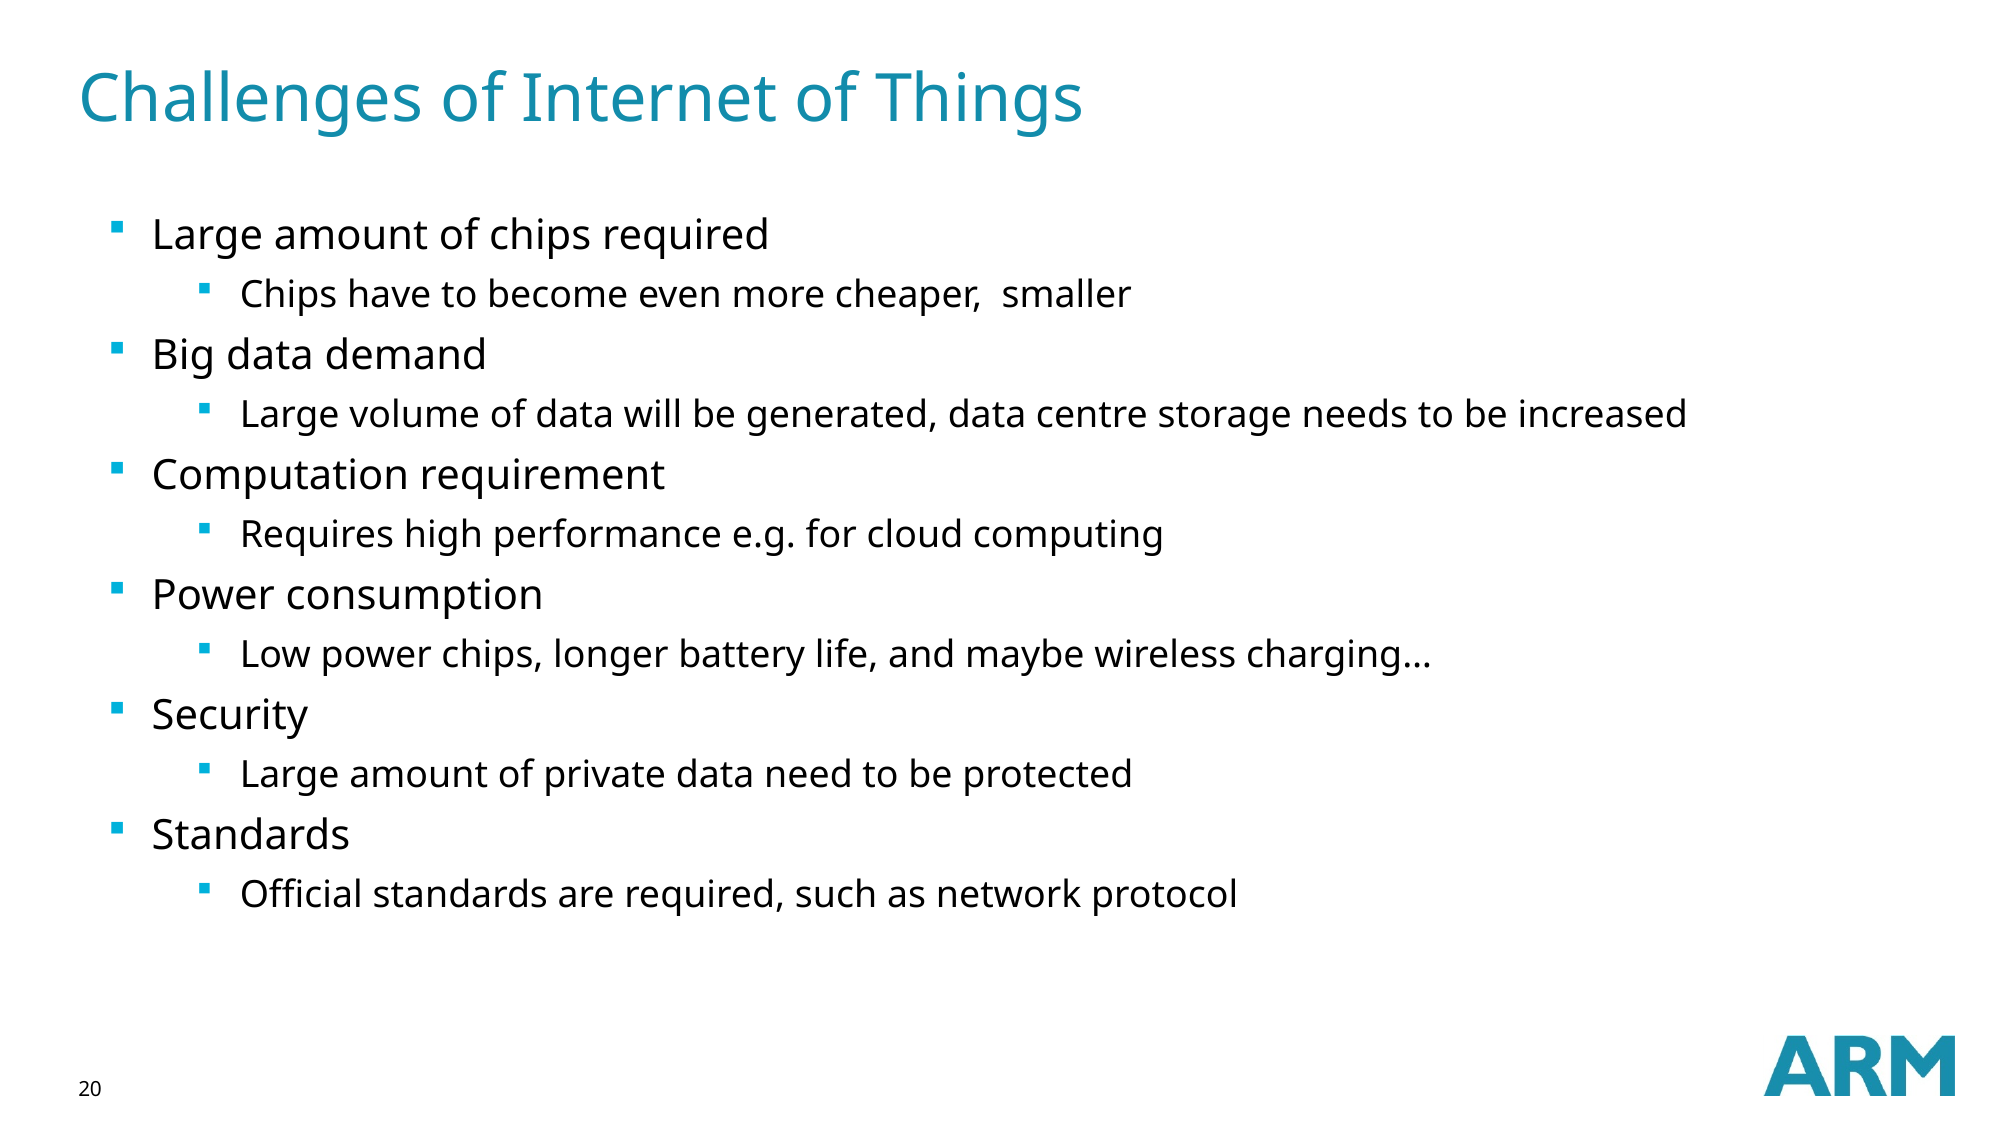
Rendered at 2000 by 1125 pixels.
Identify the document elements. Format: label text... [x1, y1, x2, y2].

list Large amount of chips required Chips have to become even more cheaper, smaller Big data demand Large volume of data will be generated, data centre storage needs to be increased Computation requirement Requires high performance e.g. for cloud computing Power consumption Low power chips, longer battery life, and maybe wireless charging… Security Large amount of private data need to be protected Standards Official standards are required, such as network protocol [108, 207, 1909, 1004]
picture [1763, 1035, 1955, 1096]
title Challenges of Internet of Things [78, 55, 1910, 150]
